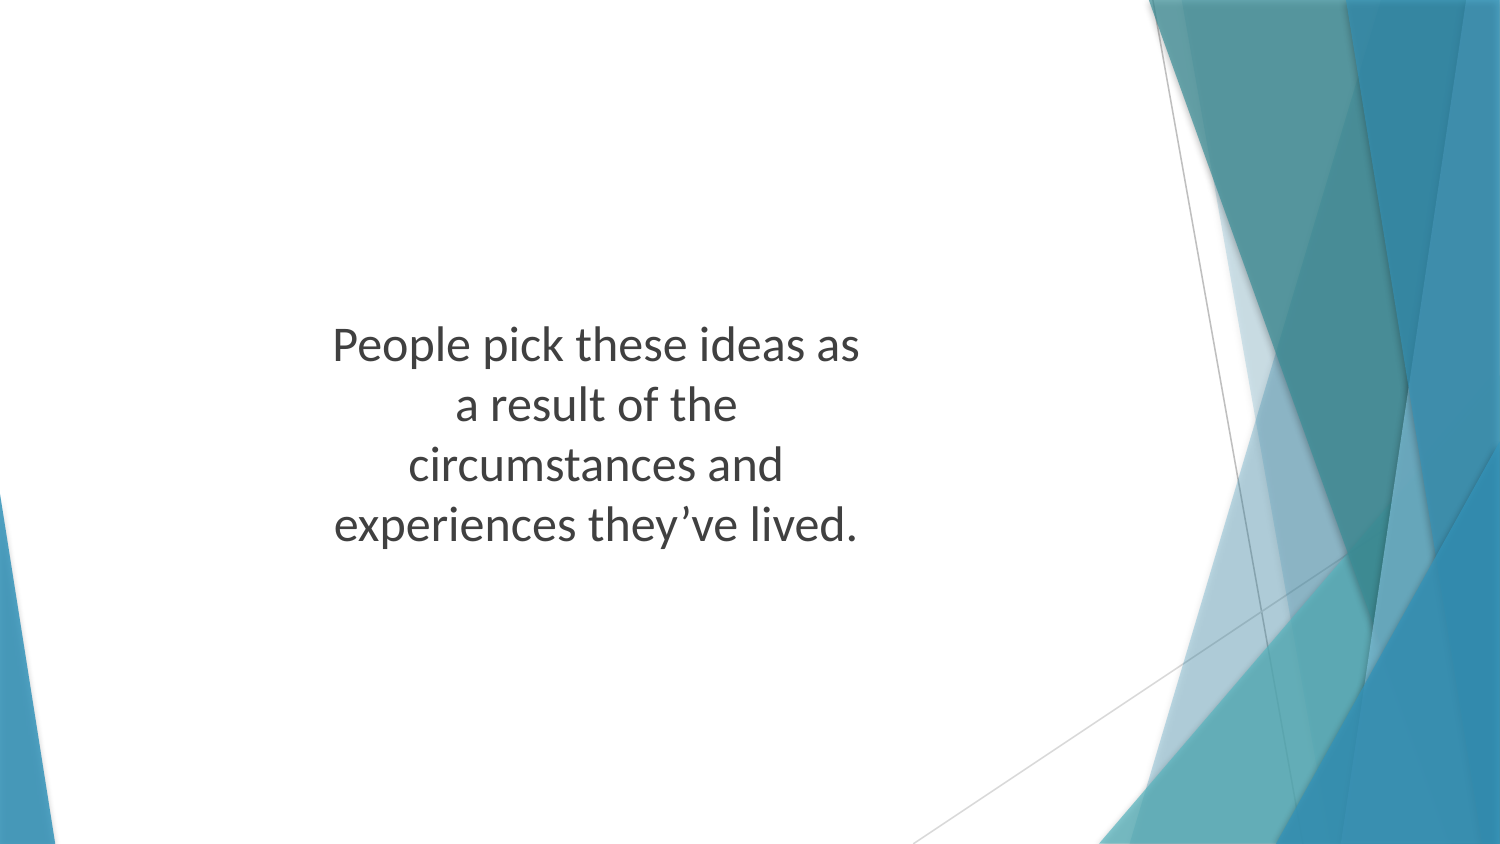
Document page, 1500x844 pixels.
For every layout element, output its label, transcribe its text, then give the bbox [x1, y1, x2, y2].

list People pick these ideas as a result of the circumstances and experiences they’ve lived. [301, 303, 892, 659]
